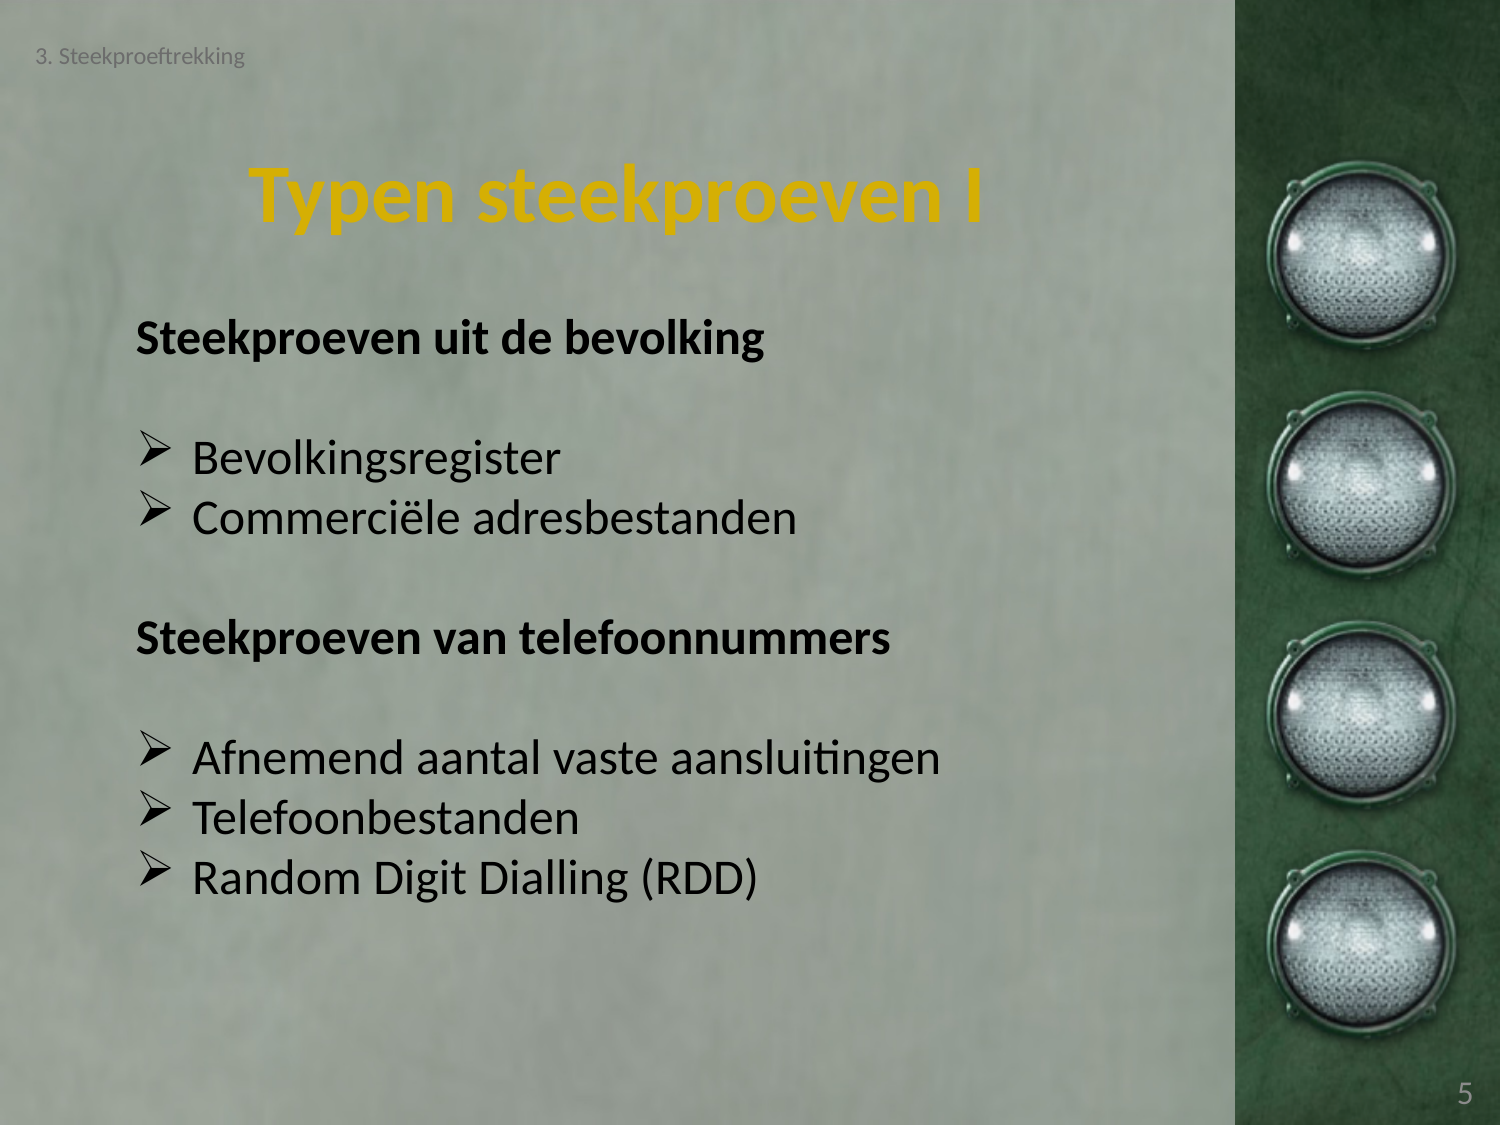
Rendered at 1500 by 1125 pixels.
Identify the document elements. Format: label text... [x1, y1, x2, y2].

picture [0, 0, 1500, 1125]
subtitle Typen steekproeven I [0, 131, 1229, 276]
title 3. Steekproeftrekking [19, 32, 377, 77]
text_box Steekproeven uit de bevolking Bevolkingsregister Commerciële adresbestanden Steekproeven van telefoonnummers Afnemend aantal vaste aansluitingen Telefoonbestanden Random Digit Dialling (RDD) [121, 297, 1229, 912]
